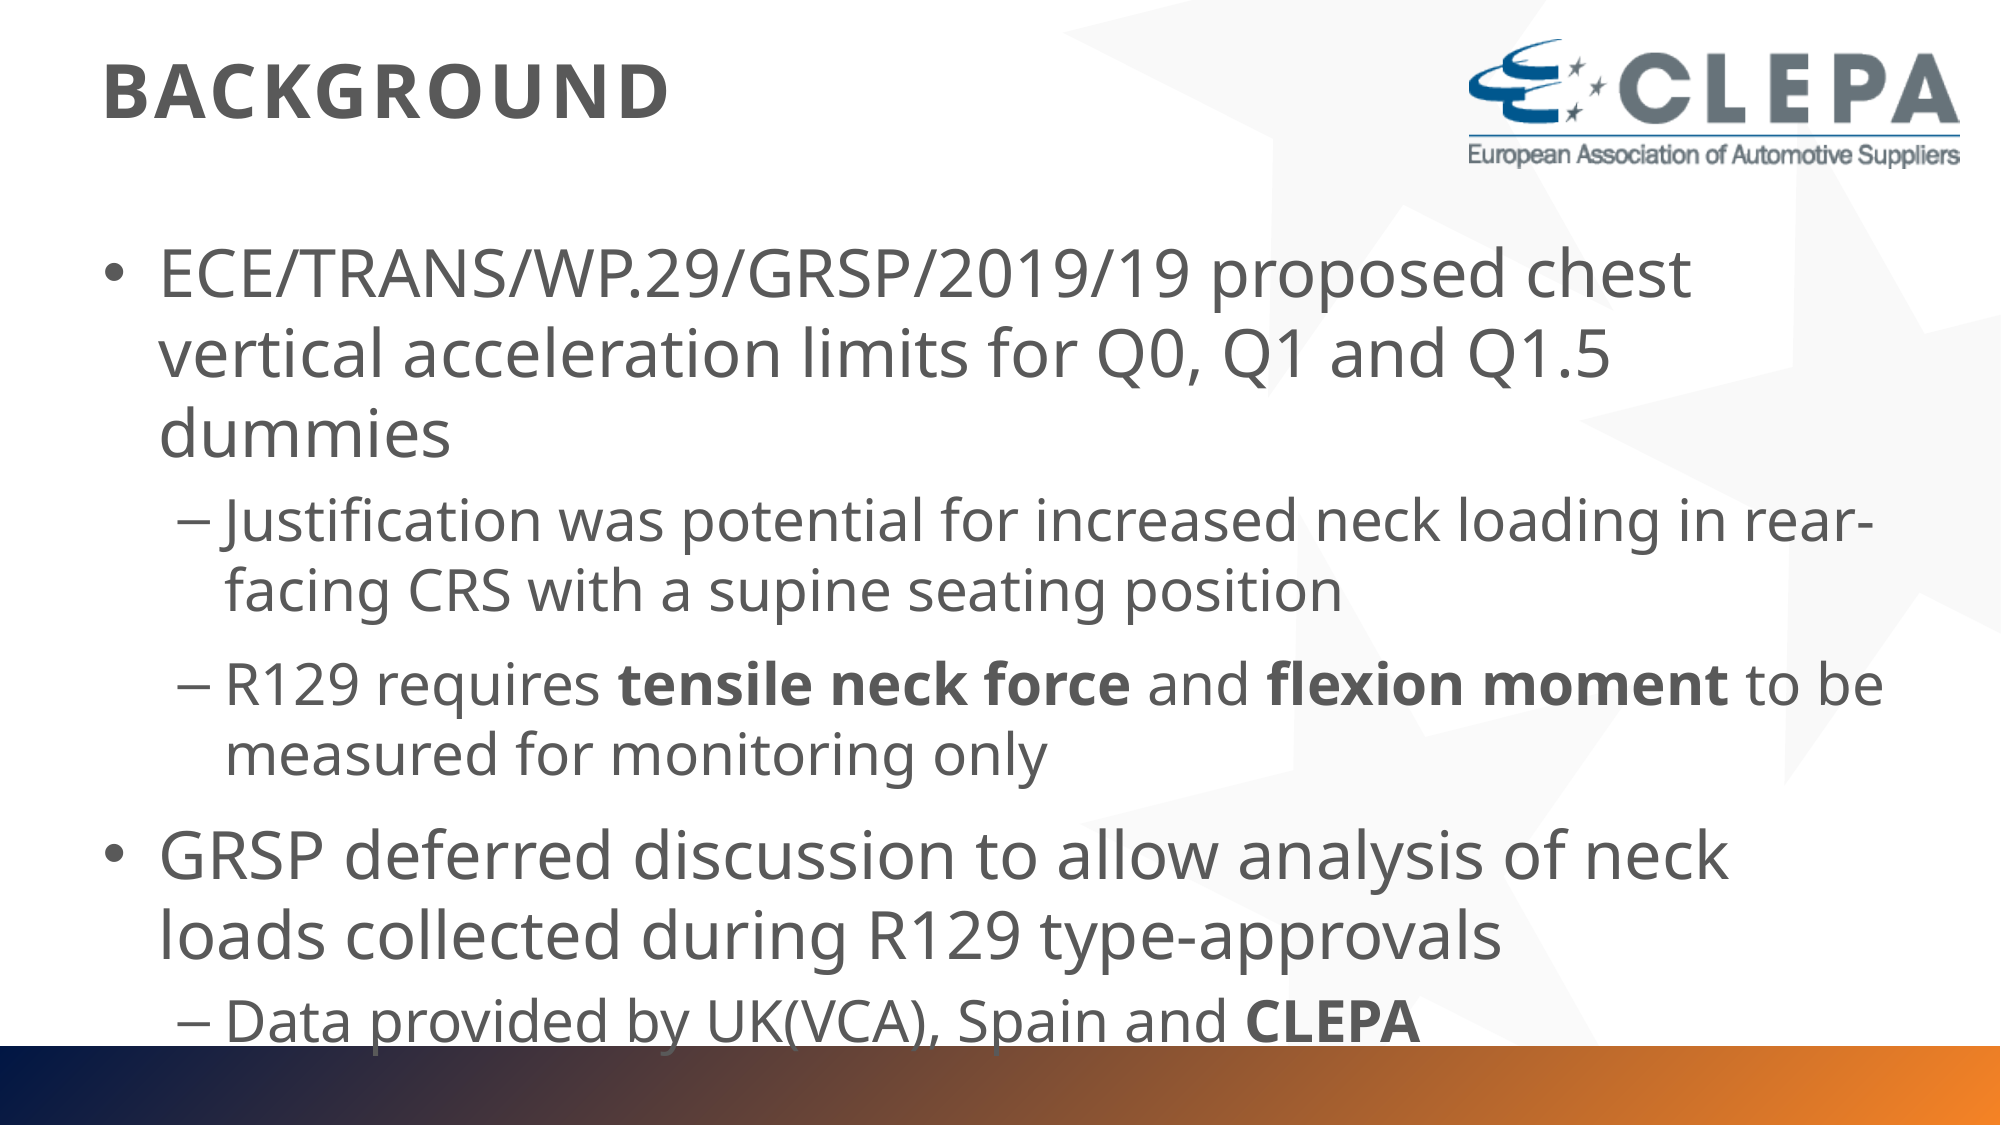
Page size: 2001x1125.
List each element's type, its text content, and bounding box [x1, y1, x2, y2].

picture [1469, 39, 1960, 169]
title BACKGROUND [85, 58, 1277, 142]
list ECE/TRANS/WP.29/GRSP/2019/19 proposed chest vertical acceleration limits for Q0, Q1 and Q1.5 dummies Justification was potential for increased neck loading in rear-facing CRS with a supine seating position R129 requires tensile neck force and flexion moment to be measured for monitoring only GRSP deferred discussion to allow analysis of neck loads collected during R129 type-approvals Data provided by UK(VCA), Spain and CLEPA [87, 223, 1916, 938]
